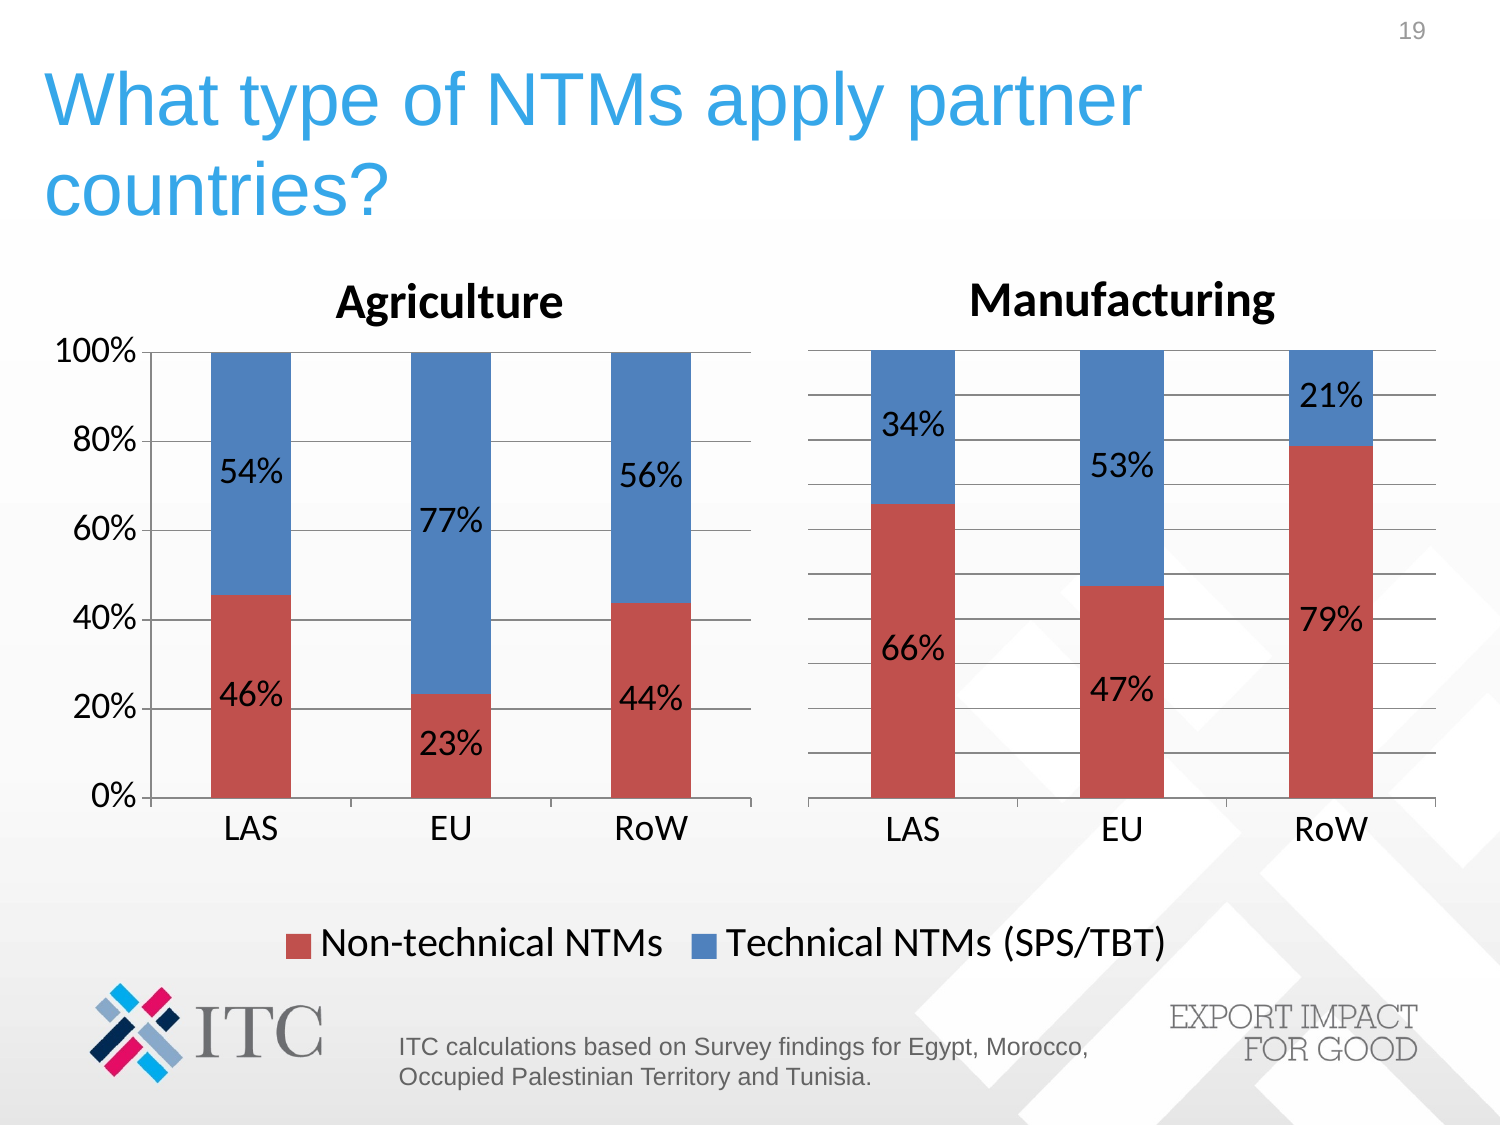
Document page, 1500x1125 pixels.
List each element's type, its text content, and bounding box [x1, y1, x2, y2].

title What type of NTMs apply partner countries? [29, 42, 1459, 232]
picture [0, 0, 1500, 1125]
slide_number 19 [1335, 0, 1442, 42]
chart [29, 219, 1459, 977]
text_box ITC calculations based on Survey findings for Egypt, Morocco, Occupied Palestinian Territory and Tunisia. [383, 1023, 1152, 1106]
